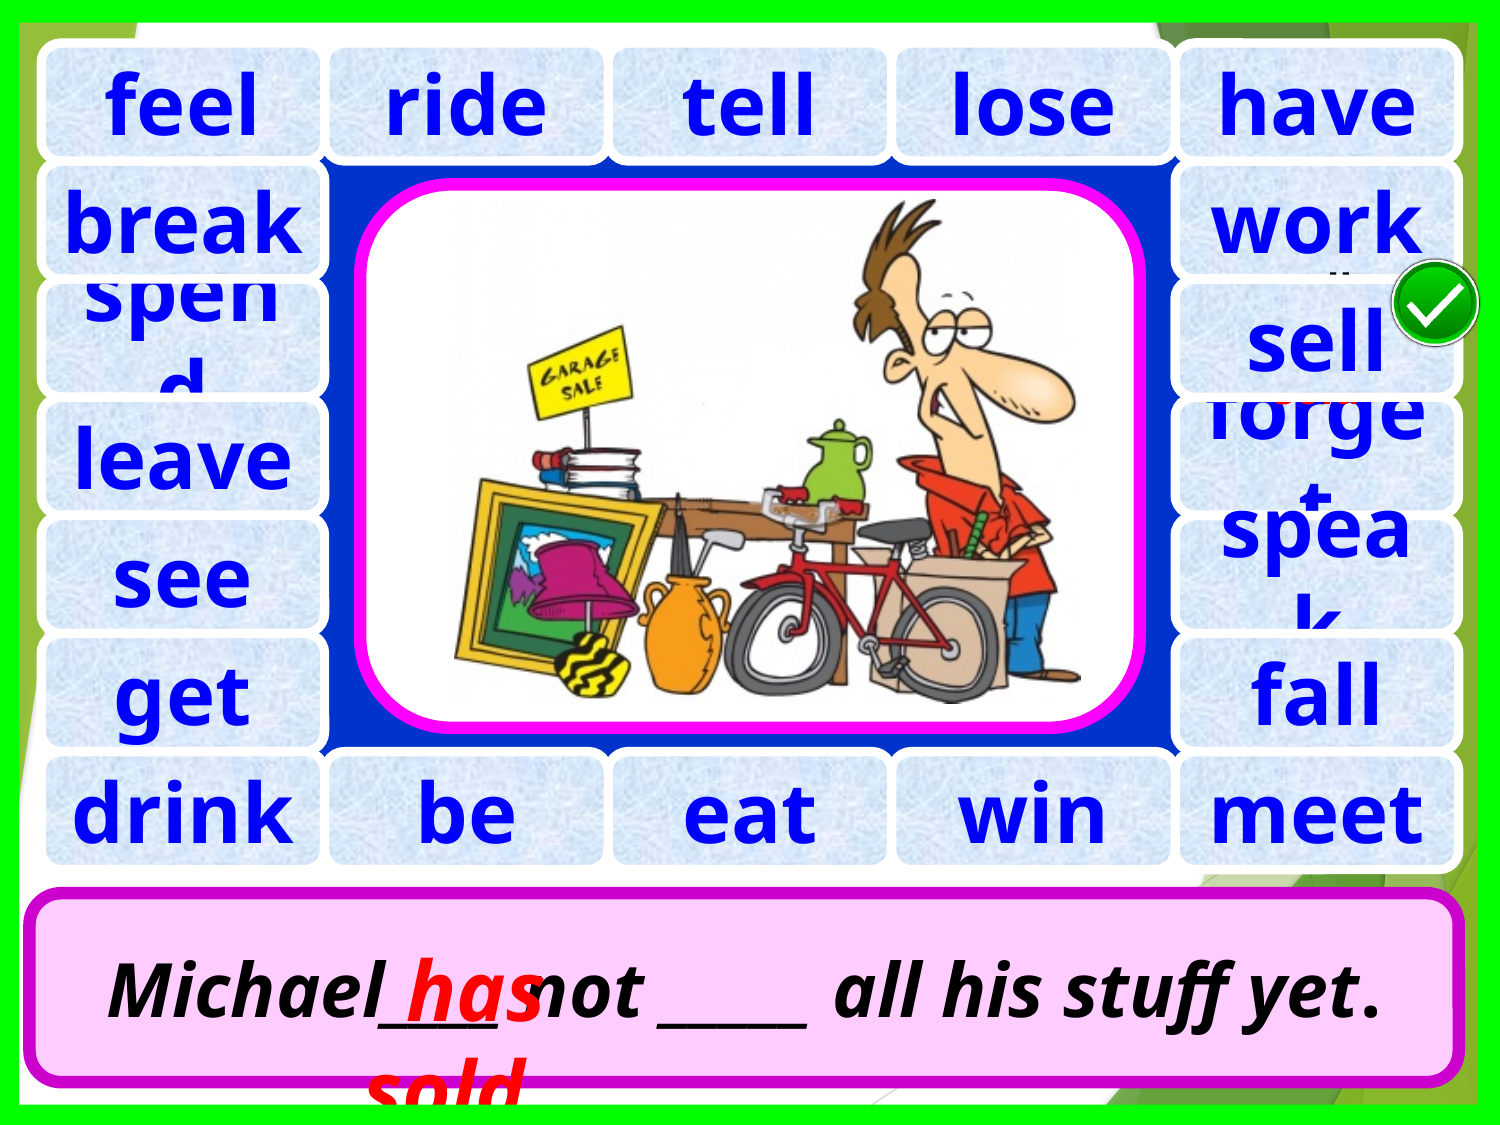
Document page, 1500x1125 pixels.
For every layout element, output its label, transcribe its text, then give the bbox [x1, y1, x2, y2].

text_box see [39, 513, 327, 633]
text_box have [1175, 41, 1461, 161]
text_box get [39, 631, 327, 751]
text_box be [323, 750, 610, 872]
text_box [0, 0, 1500, 1125]
text_box lose [890, 41, 1177, 163]
text_box work [1173, 159, 1461, 279]
text_box spend [39, 279, 327, 397]
picture [1387, 254, 1483, 351]
text_box meet [1175, 752, 1461, 872]
text_box win [890, 750, 1177, 872]
text_box feel [39, 41, 327, 163]
text_box forget [1173, 397, 1461, 515]
picture [454, 198, 1082, 705]
text_box ride [325, 41, 610, 163]
text_box Michael____ not _____ all his stuff yet. [27, 891, 1461, 1085]
text_box speak [1173, 514, 1461, 634]
text_box drink [39, 750, 324, 872]
text_box break [39, 161, 327, 281]
text_box [358, 182, 1142, 730]
text_box sell [1173, 277, 1461, 399]
text_box leave [39, 395, 327, 515]
text_box eat [608, 750, 892, 872]
text_box fall [1173, 631, 1461, 754]
text_box has sold [348, 930, 904, 1104]
text_box [314, 151, 1186, 762]
text_box tell [608, 41, 892, 163]
